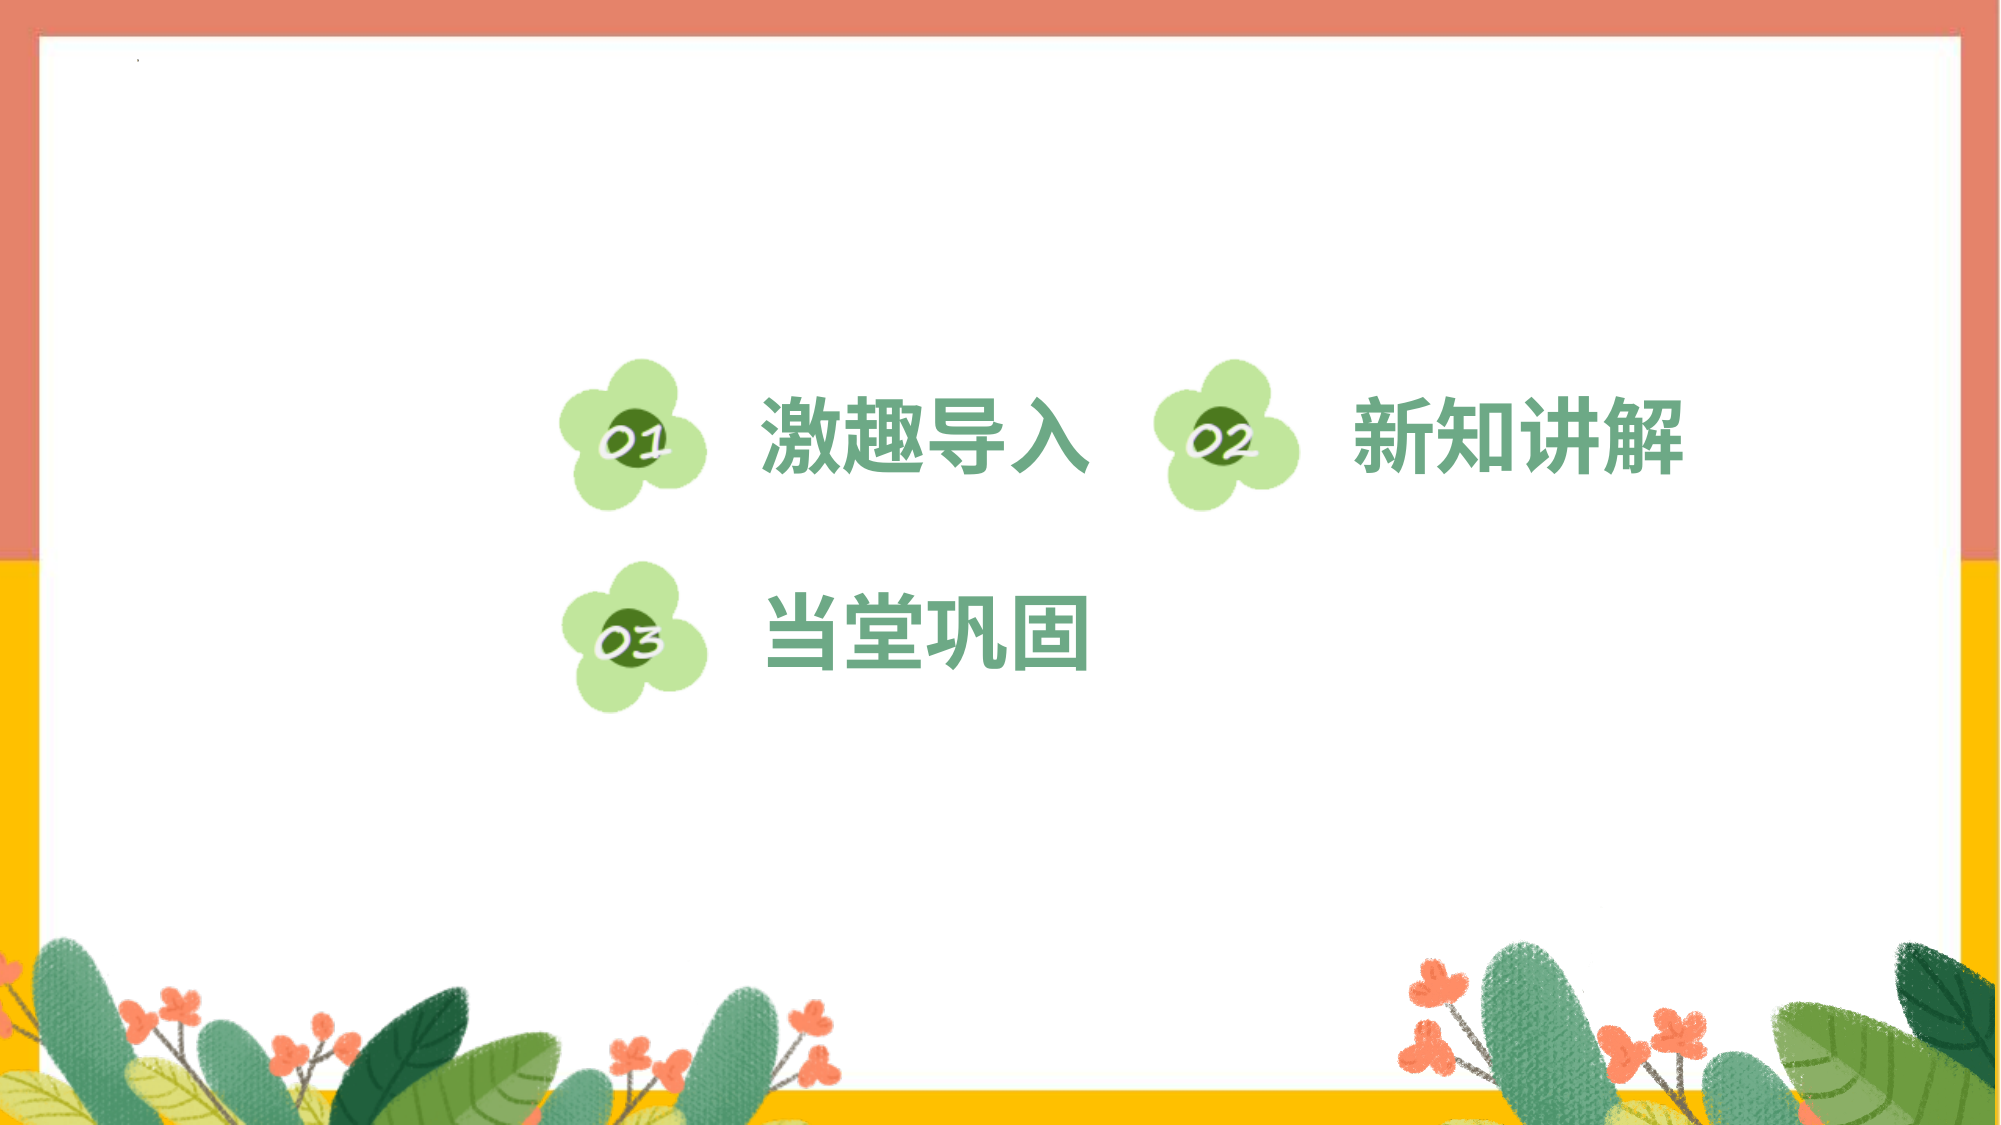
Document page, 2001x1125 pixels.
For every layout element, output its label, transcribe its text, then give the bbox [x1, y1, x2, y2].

text_box 激趣导入 [744, 377, 1108, 492]
picture [0, 0, 2001, 1125]
text_box 当堂巩固 [744, 573, 1108, 688]
text_box 新知讲解 [1337, 377, 1701, 492]
